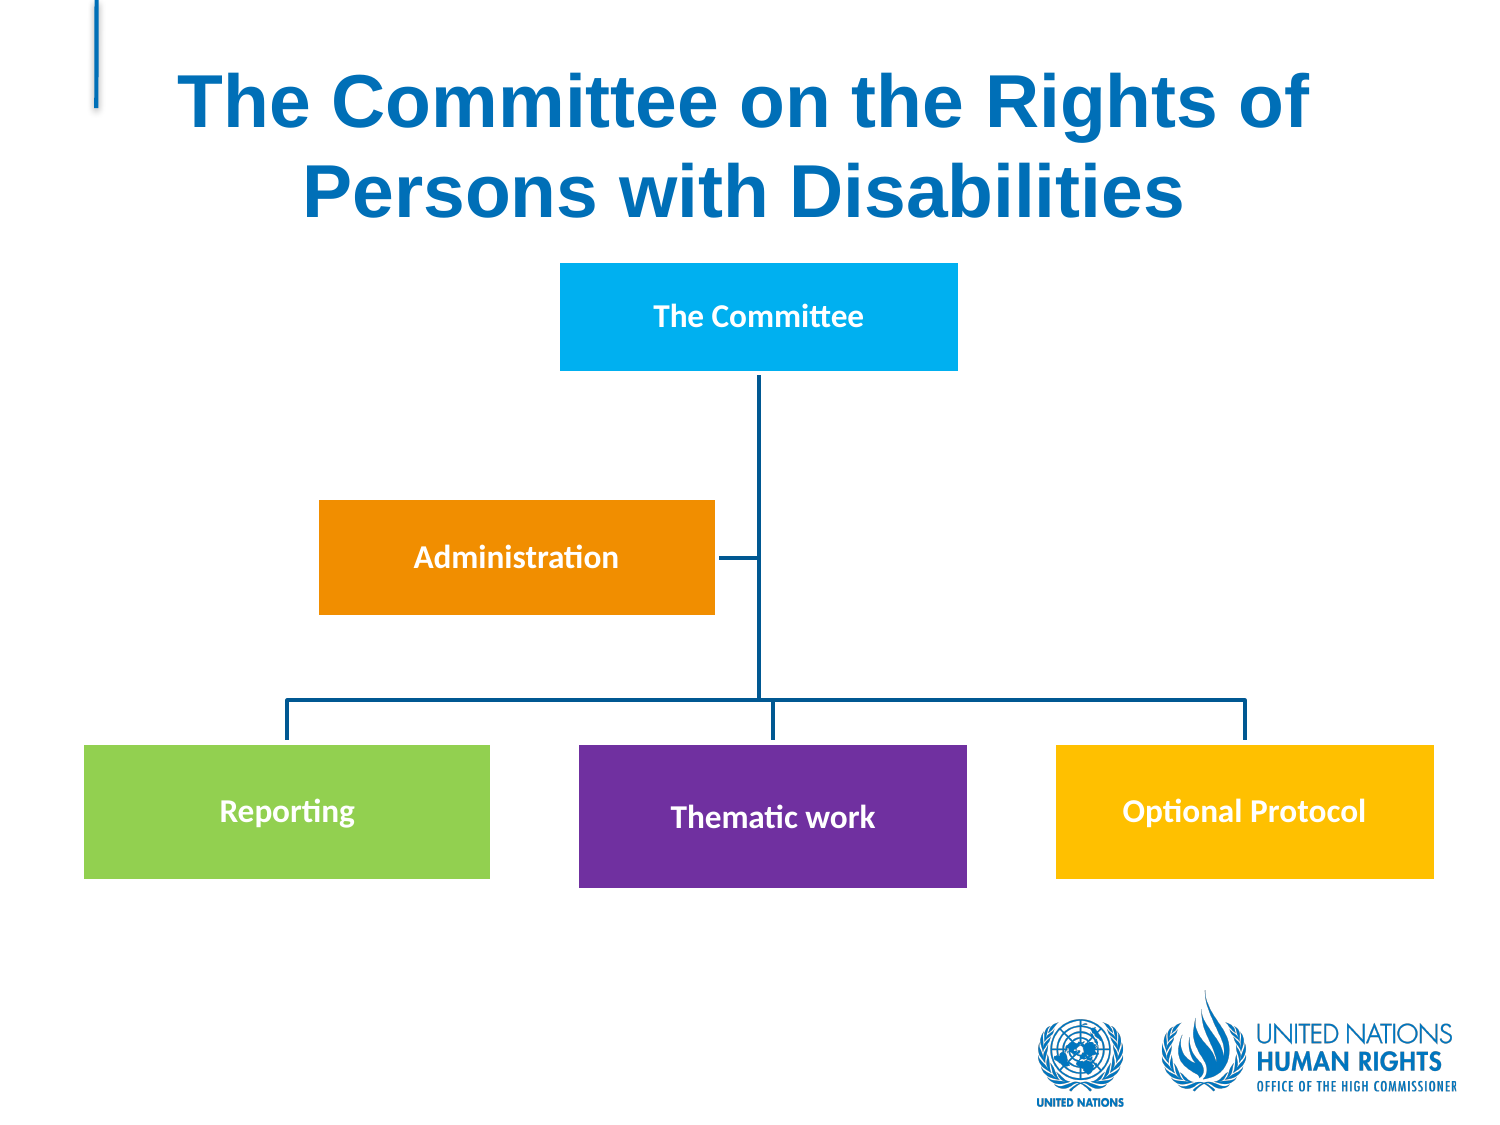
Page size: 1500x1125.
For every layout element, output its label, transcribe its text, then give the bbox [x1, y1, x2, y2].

title The Committee on the Rights of Persons with Disabilities [52, 45, 1437, 224]
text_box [81, 159, 1437, 992]
picture [1037, 990, 1457, 1107]
